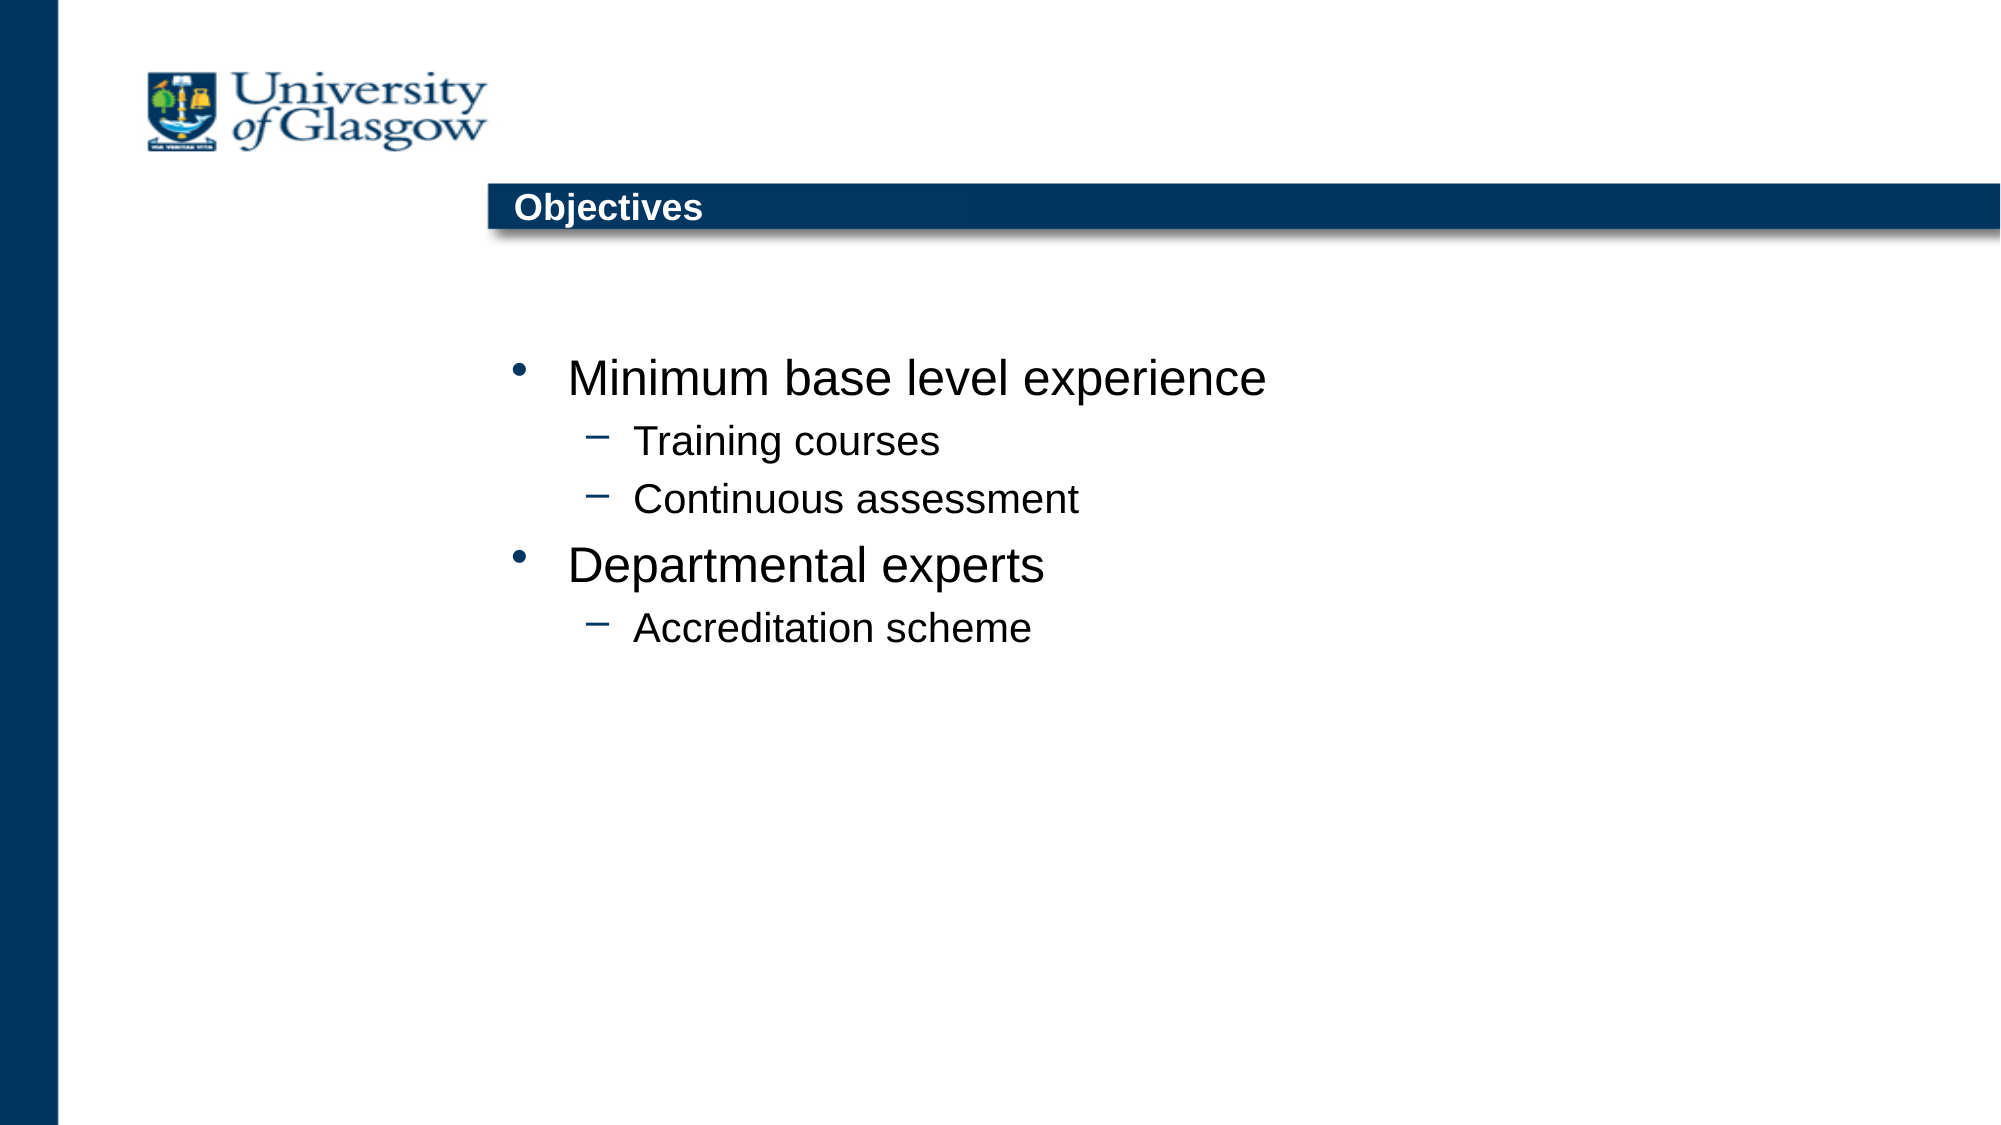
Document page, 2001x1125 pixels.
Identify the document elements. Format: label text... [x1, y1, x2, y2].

list Minimum base level experience Training courses Continuous assessment Departmental experts Accreditation scheme [496, 338, 1946, 1037]
title Objectives [498, 146, 1858, 265]
picture [0, 0, 2001, 1125]
